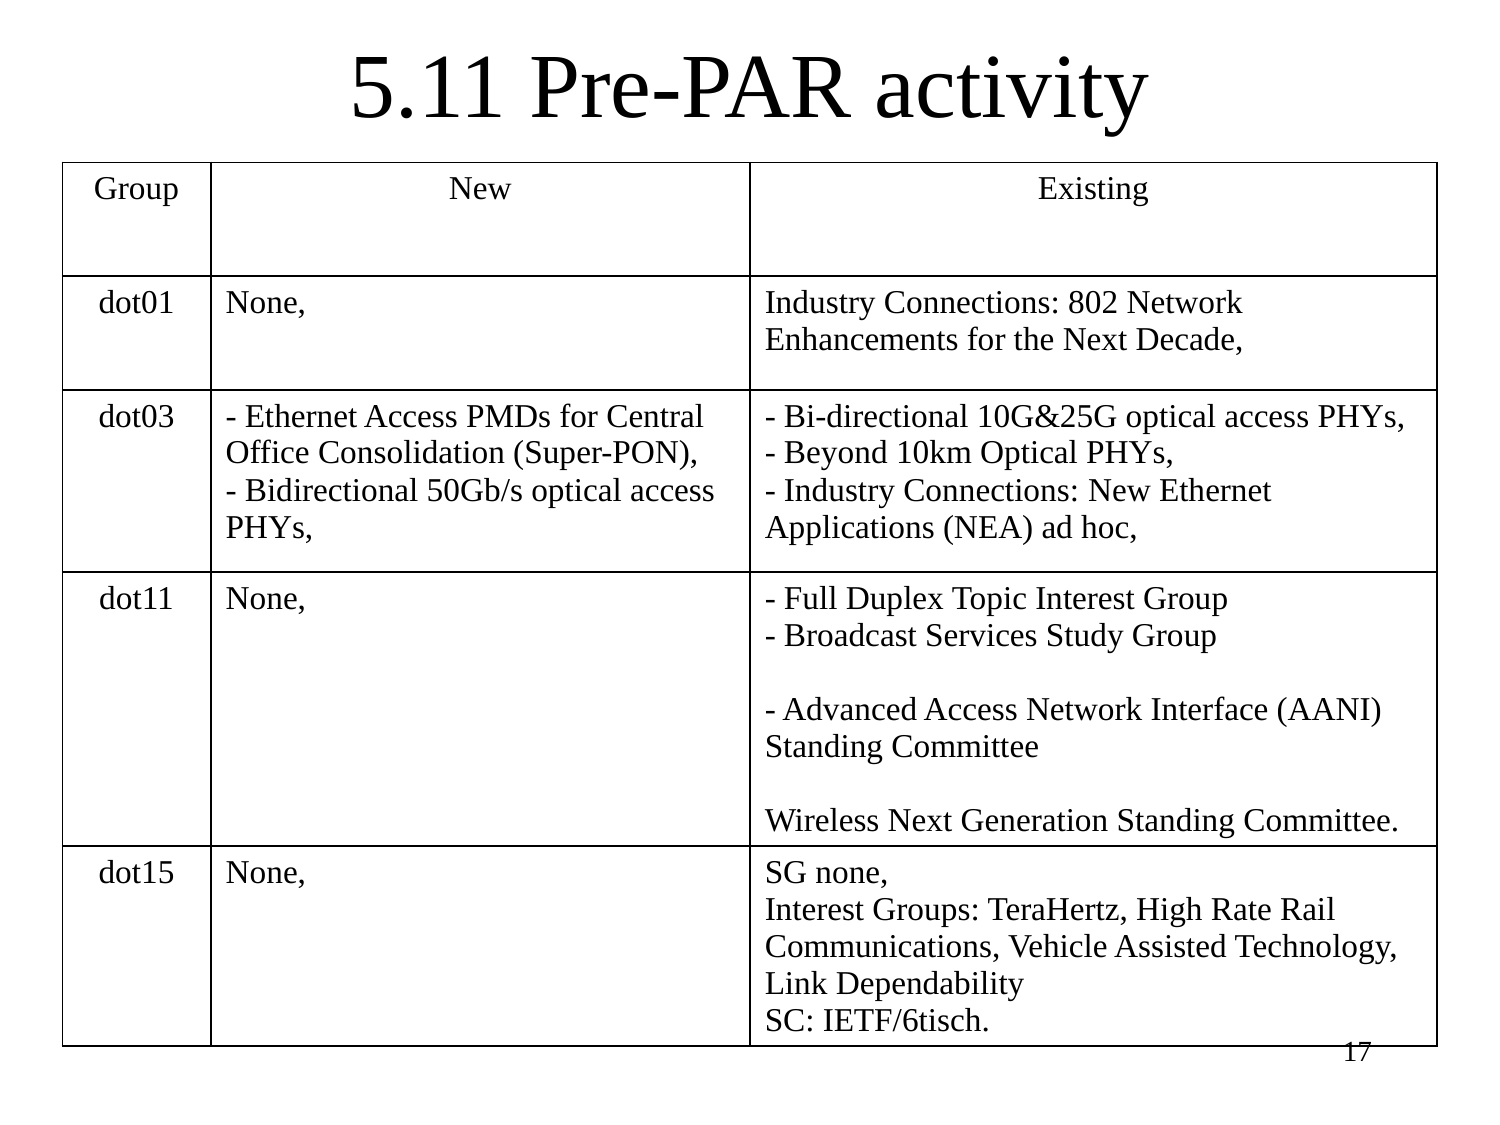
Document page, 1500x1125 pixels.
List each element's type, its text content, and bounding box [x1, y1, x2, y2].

table_cell None, [212, 573, 749, 845]
table_cell dot03 [63, 391, 210, 571]
table_header New [212, 163, 749, 275]
table_cell SG none, Interest Groups: TeraHertz, High Rate Rail Communications, Vehicle Assisted Technology, Link Dependability SC: IETF/6tisch. [751, 847, 1436, 1045]
table_cell dot15 [63, 847, 210, 1045]
table_cell Industry Connections: 802 Network Enhancements for the Next Decade, [751, 277, 1436, 389]
title 5.11 Pre-PAR activity [112, 24, 1388, 138]
table_cell None, [212, 277, 749, 389]
table_header Group [63, 163, 210, 275]
slide_number 17 [1074, 1024, 1388, 1101]
table_cell dot01 [63, 277, 210, 389]
table_cell dot11 [63, 573, 210, 845]
table_cell - Bi-directional 10G&25G optical access PHYs, - Beyond 10km Optical PHYs, - Industry Connections: New Ethernet Applications (NEA) ad hoc, [751, 391, 1436, 571]
table_header Existing [751, 163, 1436, 275]
table_cell None, [212, 847, 749, 1045]
table_cell - Ethernet Access PMDs for Central Office Consolidation (Super-PON), - Bidirectional 50Gb/s optical access PHYs, [212, 391, 749, 571]
table_cell - Full Duplex Topic Interest Group - Broadcast Services Study Group - Advanced Access Network Interface (AANI) Standing Committee Wireless Next Generation Standing Committee. [751, 573, 1436, 845]
